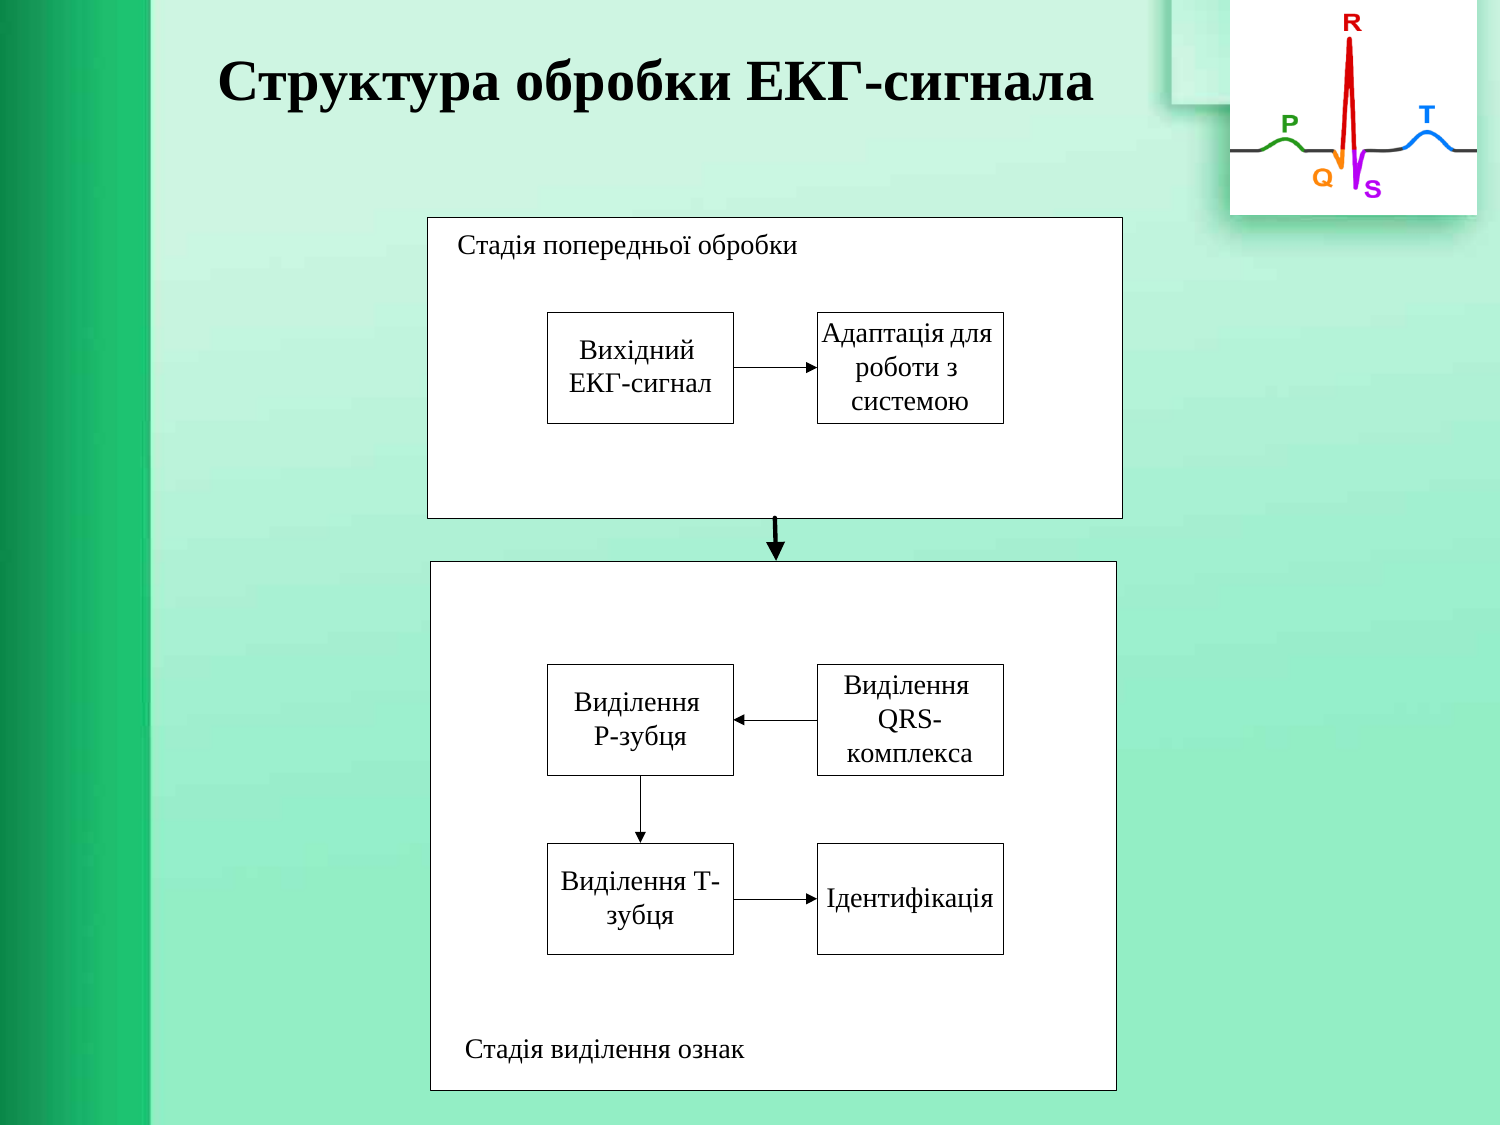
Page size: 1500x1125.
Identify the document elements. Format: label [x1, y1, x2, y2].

text_box [386, 198, 1126, 1094]
picture [0, 0, 1500, 1125]
